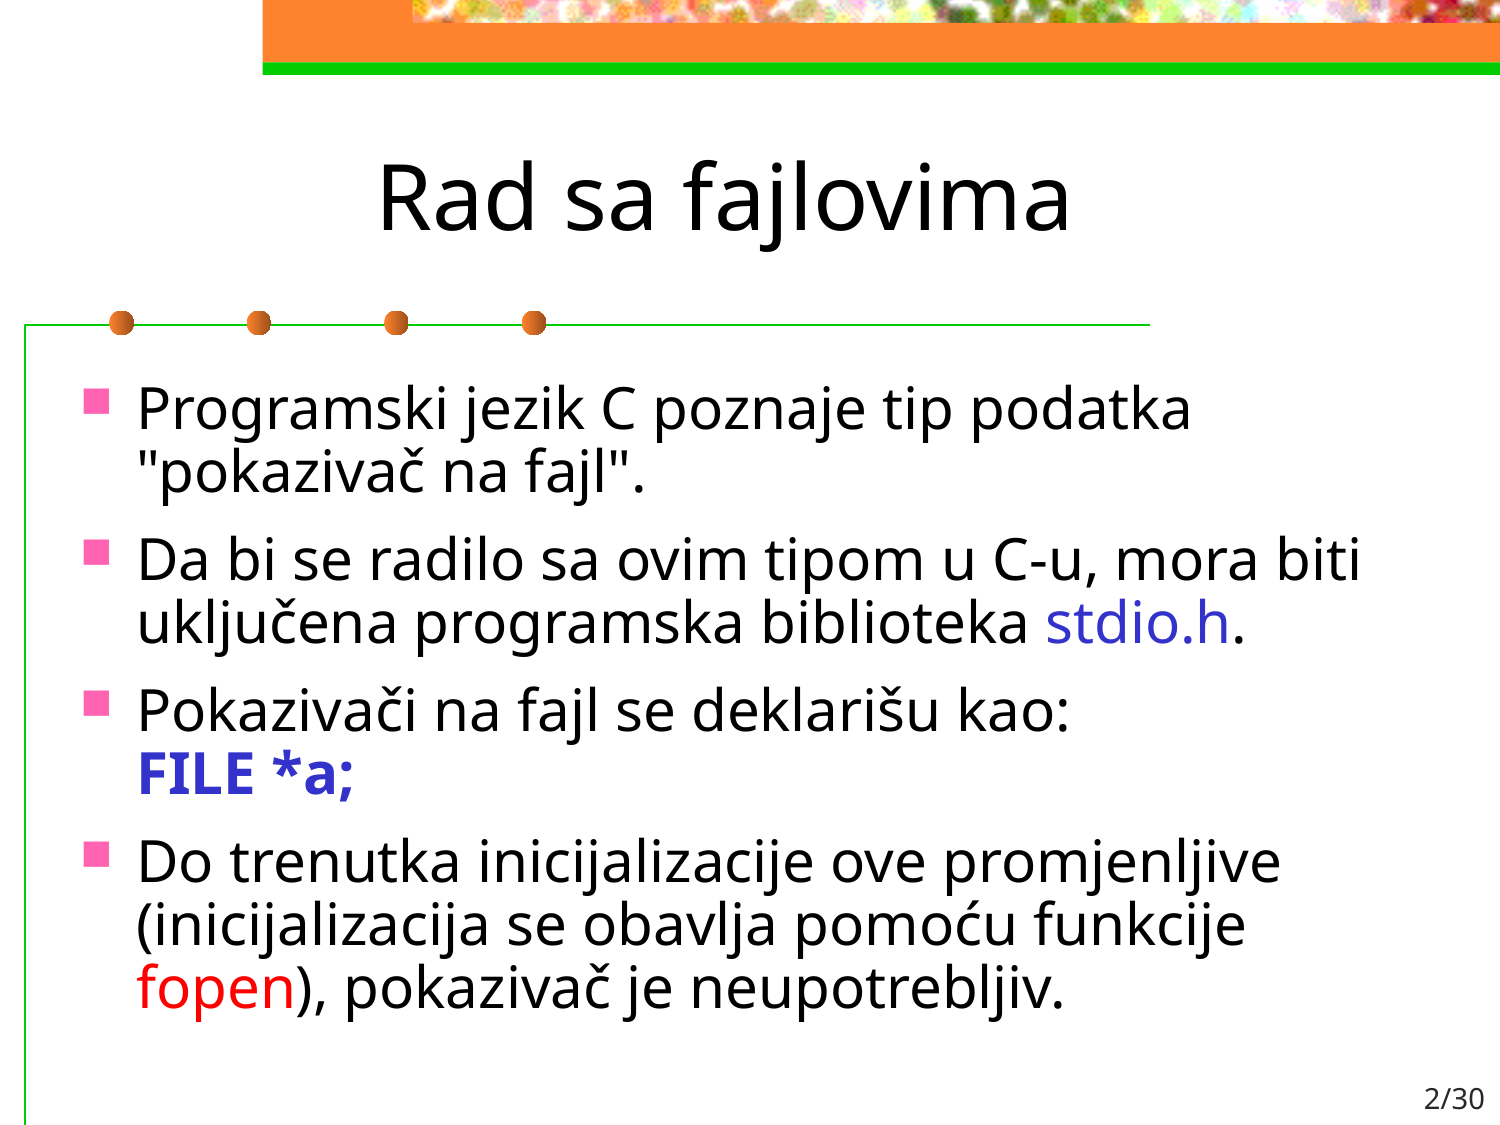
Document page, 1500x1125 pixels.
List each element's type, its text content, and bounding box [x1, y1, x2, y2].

title Rad sa fajlovima [87, 99, 1363, 288]
picture [412, 0, 1500, 23]
text_box 2/30 [1374, 1072, 1500, 1123]
list Programski jezik C poznaje tip podatka "pokazivač na fajl". Da bi se radilo sa ovim tipom u C-u, mora biti uključena programska biblioteka stdio.h. Pokazivači na fajl se deklarišu kao: FILE *a; Do trenutka inicijalizacije ove promjenljive (inicijalizacija se obavlja pomoću funkcije fopen), pokazivač je neupotrebljiv. [64, 371, 1447, 1047]
